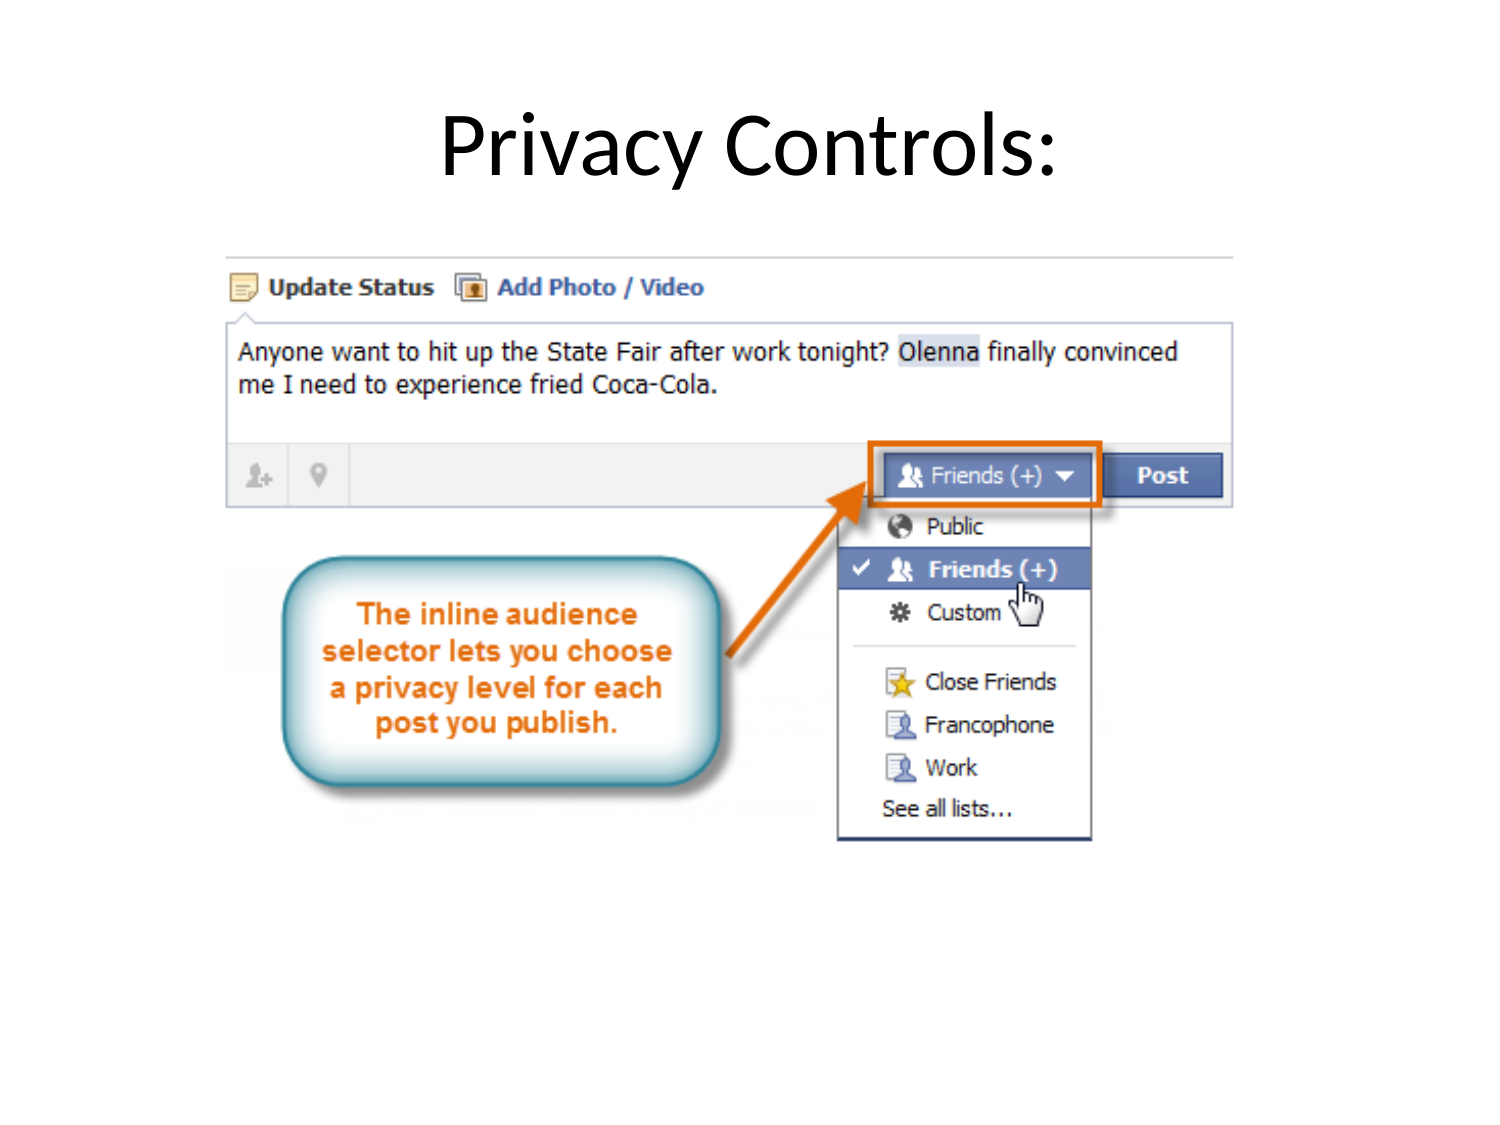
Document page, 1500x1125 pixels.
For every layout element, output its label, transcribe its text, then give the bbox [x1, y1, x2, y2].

title Privacy Controls: [75, 45, 1425, 233]
picture [218, 255, 1243, 859]
